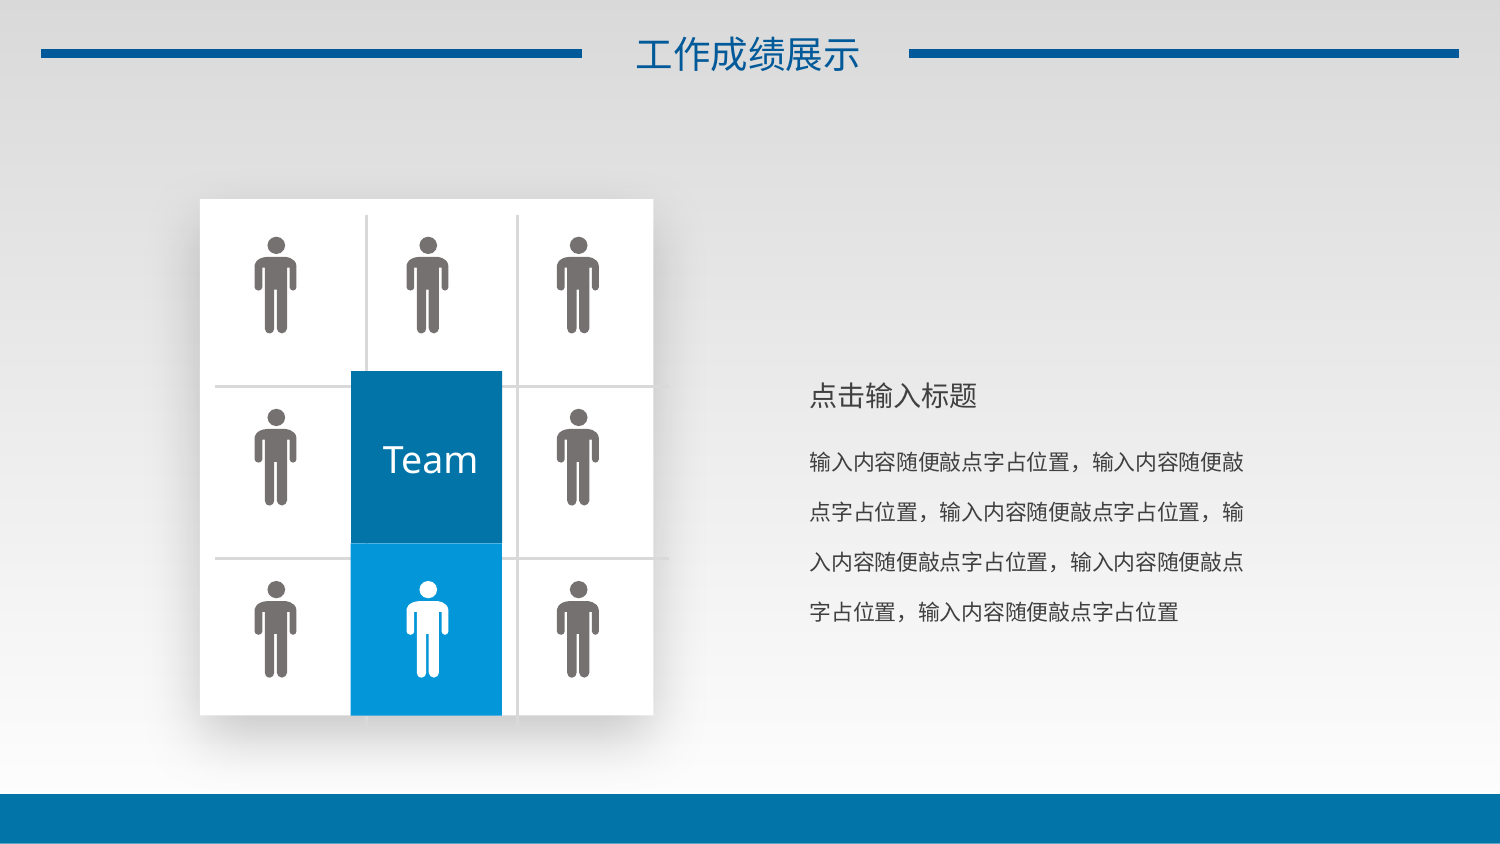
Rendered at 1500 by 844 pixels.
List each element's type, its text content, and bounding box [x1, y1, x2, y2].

text_box [0, 793, 1500, 844]
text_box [556, 236, 599, 334]
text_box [254, 408, 297, 506]
text_box [199, 198, 654, 716]
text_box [406, 236, 449, 334]
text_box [556, 580, 599, 678]
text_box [215, 214, 670, 731]
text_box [254, 236, 297, 334]
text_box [406, 580, 449, 678]
text_box 点击输入标题 输入内容随便敲点字占位置，输入内容随便敲点字占位置，输入内容随便敲点字占位置，输入内容随便敲点字占位置，输入内容随便敲点字占位置，输入内容随便敲点字占位置 [795, 354, 1273, 695]
text_box 工作成绩展示 [586, 23, 910, 84]
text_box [556, 408, 599, 506]
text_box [254, 580, 297, 678]
